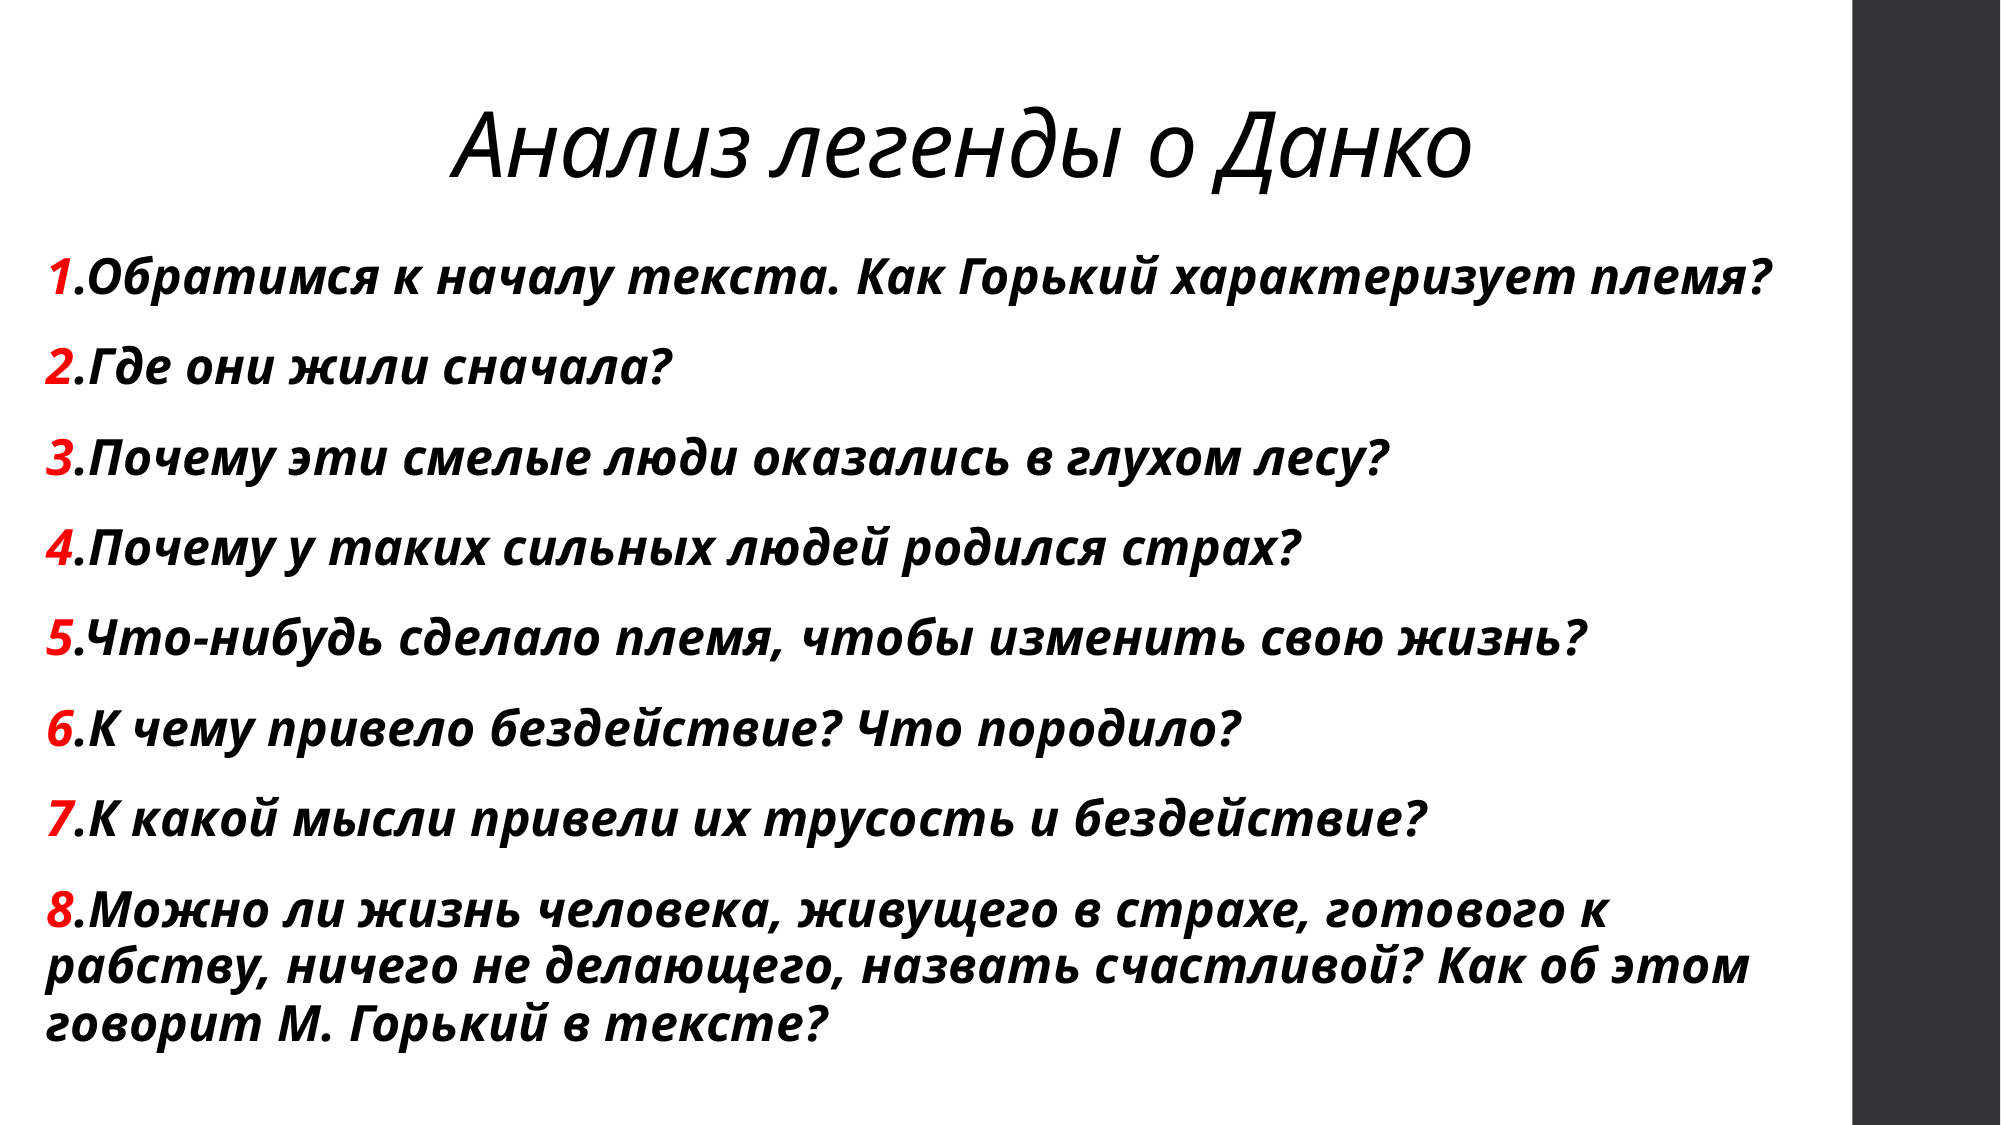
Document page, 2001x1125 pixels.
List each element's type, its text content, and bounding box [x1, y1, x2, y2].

title Анализ легенды о Данко [169, 0, 1760, 205]
list 1.Обратимся к началу текста. Как Горький характеризует племя? 2.Где они жили сначала? 3.Почему эти смелые люди оказались в глухом лесу? 4.Почему у таких сильных людей родился страх? 5.Что-нибудь сделало племя, чтобы изменить свою жизнь? 6.К чему привело бездействие? Что породило? 7.К какой мысли привели их трусость и бездействие? 8.Можно ли жизнь человека, живущего в страхе, готового к рабству, ничего не делающего, назвать счастливой? Как об этом говорит М. Горький в тексте? [31, 241, 1813, 1055]
